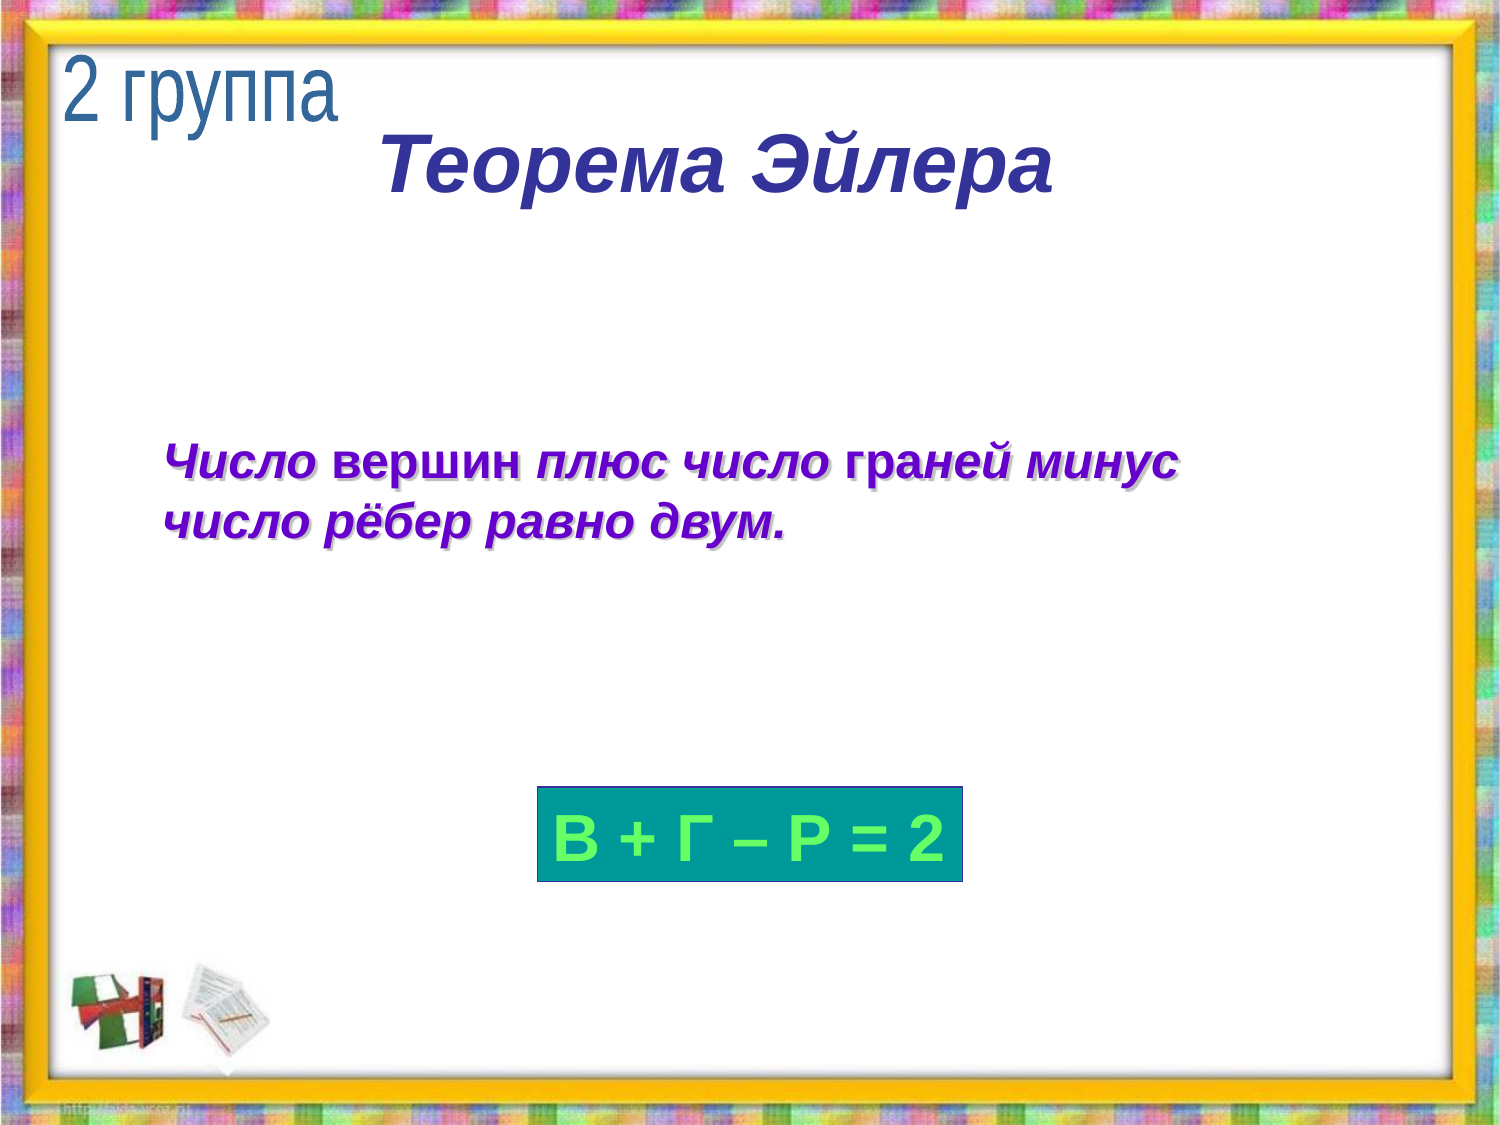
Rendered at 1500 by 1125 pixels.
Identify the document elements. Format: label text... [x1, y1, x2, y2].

text_box В + Г – Р = 2 [537, 786, 963, 882]
text_box Теорема Эйлера [362, 101, 1187, 217]
picture [0, 0, 1500, 1125]
text_box Число вершин плюс число граней минус число рёбер равно двум. [147, 420, 1318, 616]
